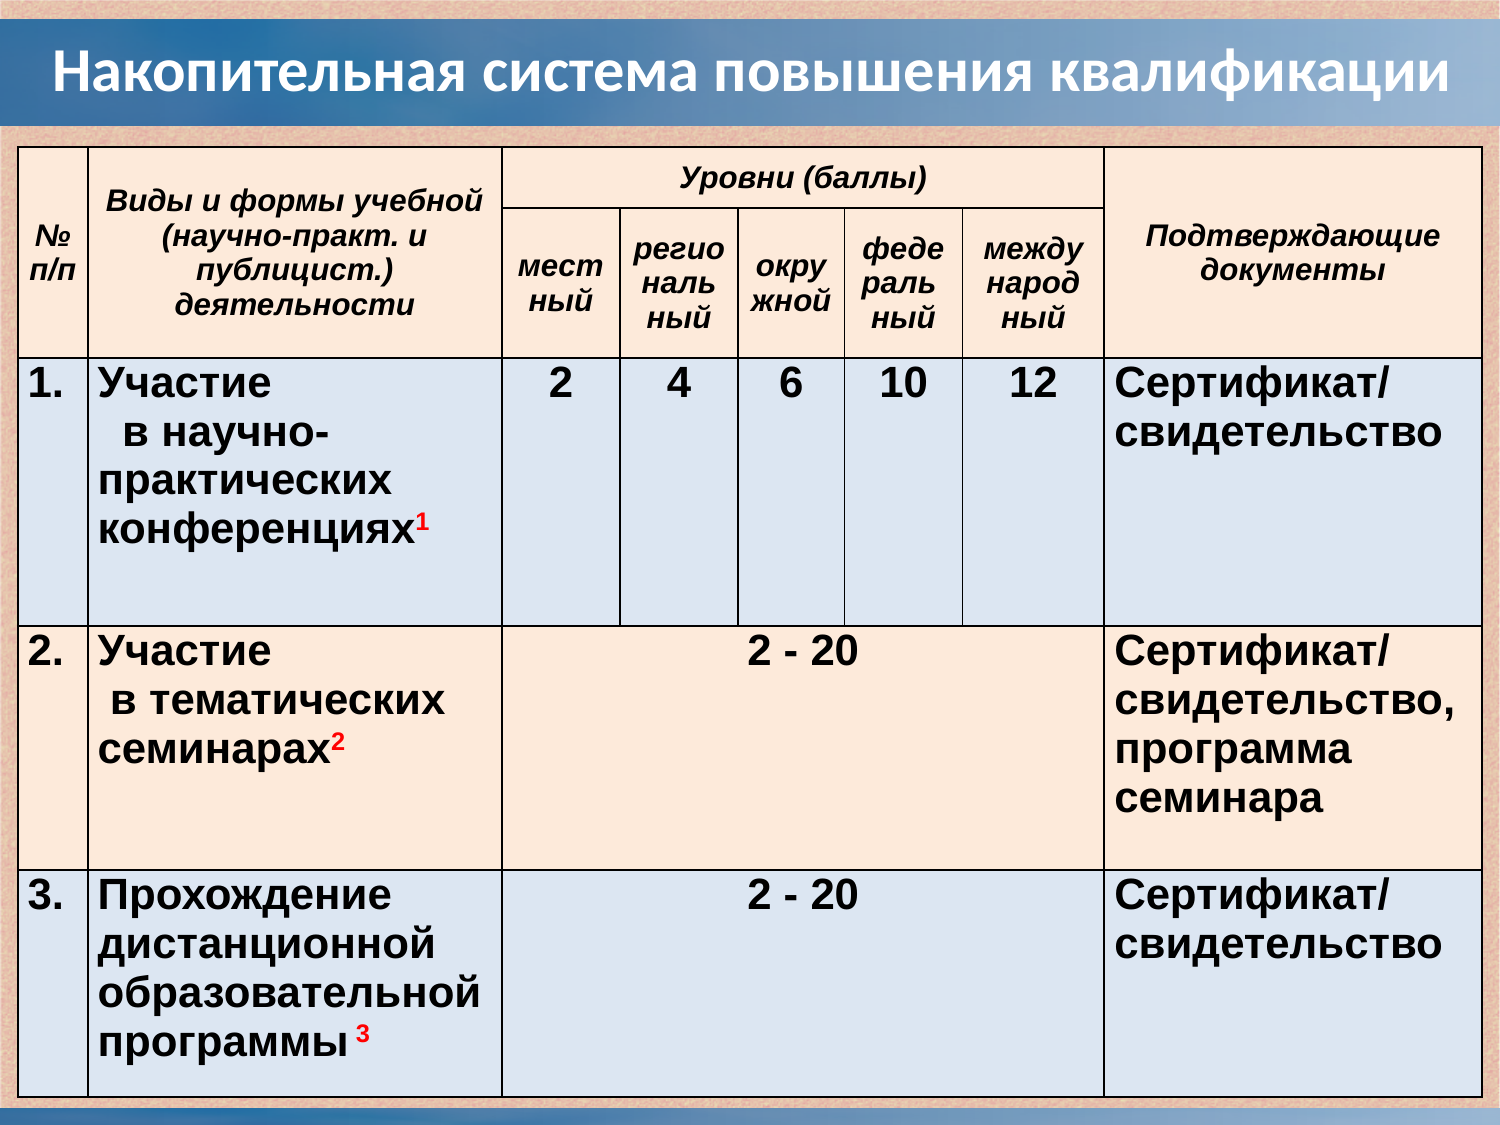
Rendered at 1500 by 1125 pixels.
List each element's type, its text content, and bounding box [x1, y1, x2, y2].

table_header № п/п [19, 148, 87, 357]
table_cell Прохождение дистанционной образовательной программы 3 [89, 871, 501, 1096]
table_cell 1. [19, 359, 87, 625]
table_header Уровни (баллы) [503, 148, 1103, 207]
table_cell регио наль ный [621, 209, 737, 357]
table_cell 10 [845, 359, 962, 625]
table_cell феде раль ный [845, 209, 962, 357]
table_header Виды и формы учебной (научно-практ. и публицист.) деятельности [89, 148, 501, 357]
table_cell между народ ный [963, 209, 1103, 357]
table_cell 4 [621, 359, 737, 625]
table_cell 3. [19, 871, 87, 1096]
table_cell Сертификат/ свидетельство [1105, 871, 1481, 1096]
table_cell 12 [963, 359, 1103, 625]
table_cell 6 [739, 359, 844, 625]
table_cell 2 - 20 [503, 871, 1103, 1096]
table_cell Сертификат/ свидетельство [1105, 359, 1481, 625]
table_cell Участие в научно-практических конференциях1 [89, 359, 501, 625]
table_header Подтверждающие документы [1105, 148, 1481, 357]
table_cell 2. [19, 627, 87, 869]
picture [0, 0, 1500, 1125]
table_cell 2 [503, 359, 619, 625]
table_cell окружной [739, 209, 844, 357]
table_cell 2 - 20 [503, 627, 1103, 869]
table_cell Участие в тематических семинарах2 [89, 627, 501, 869]
table_cell Сертификат/ свидетельство, программа семинара [1105, 627, 1481, 869]
table_cell местный [503, 209, 619, 357]
